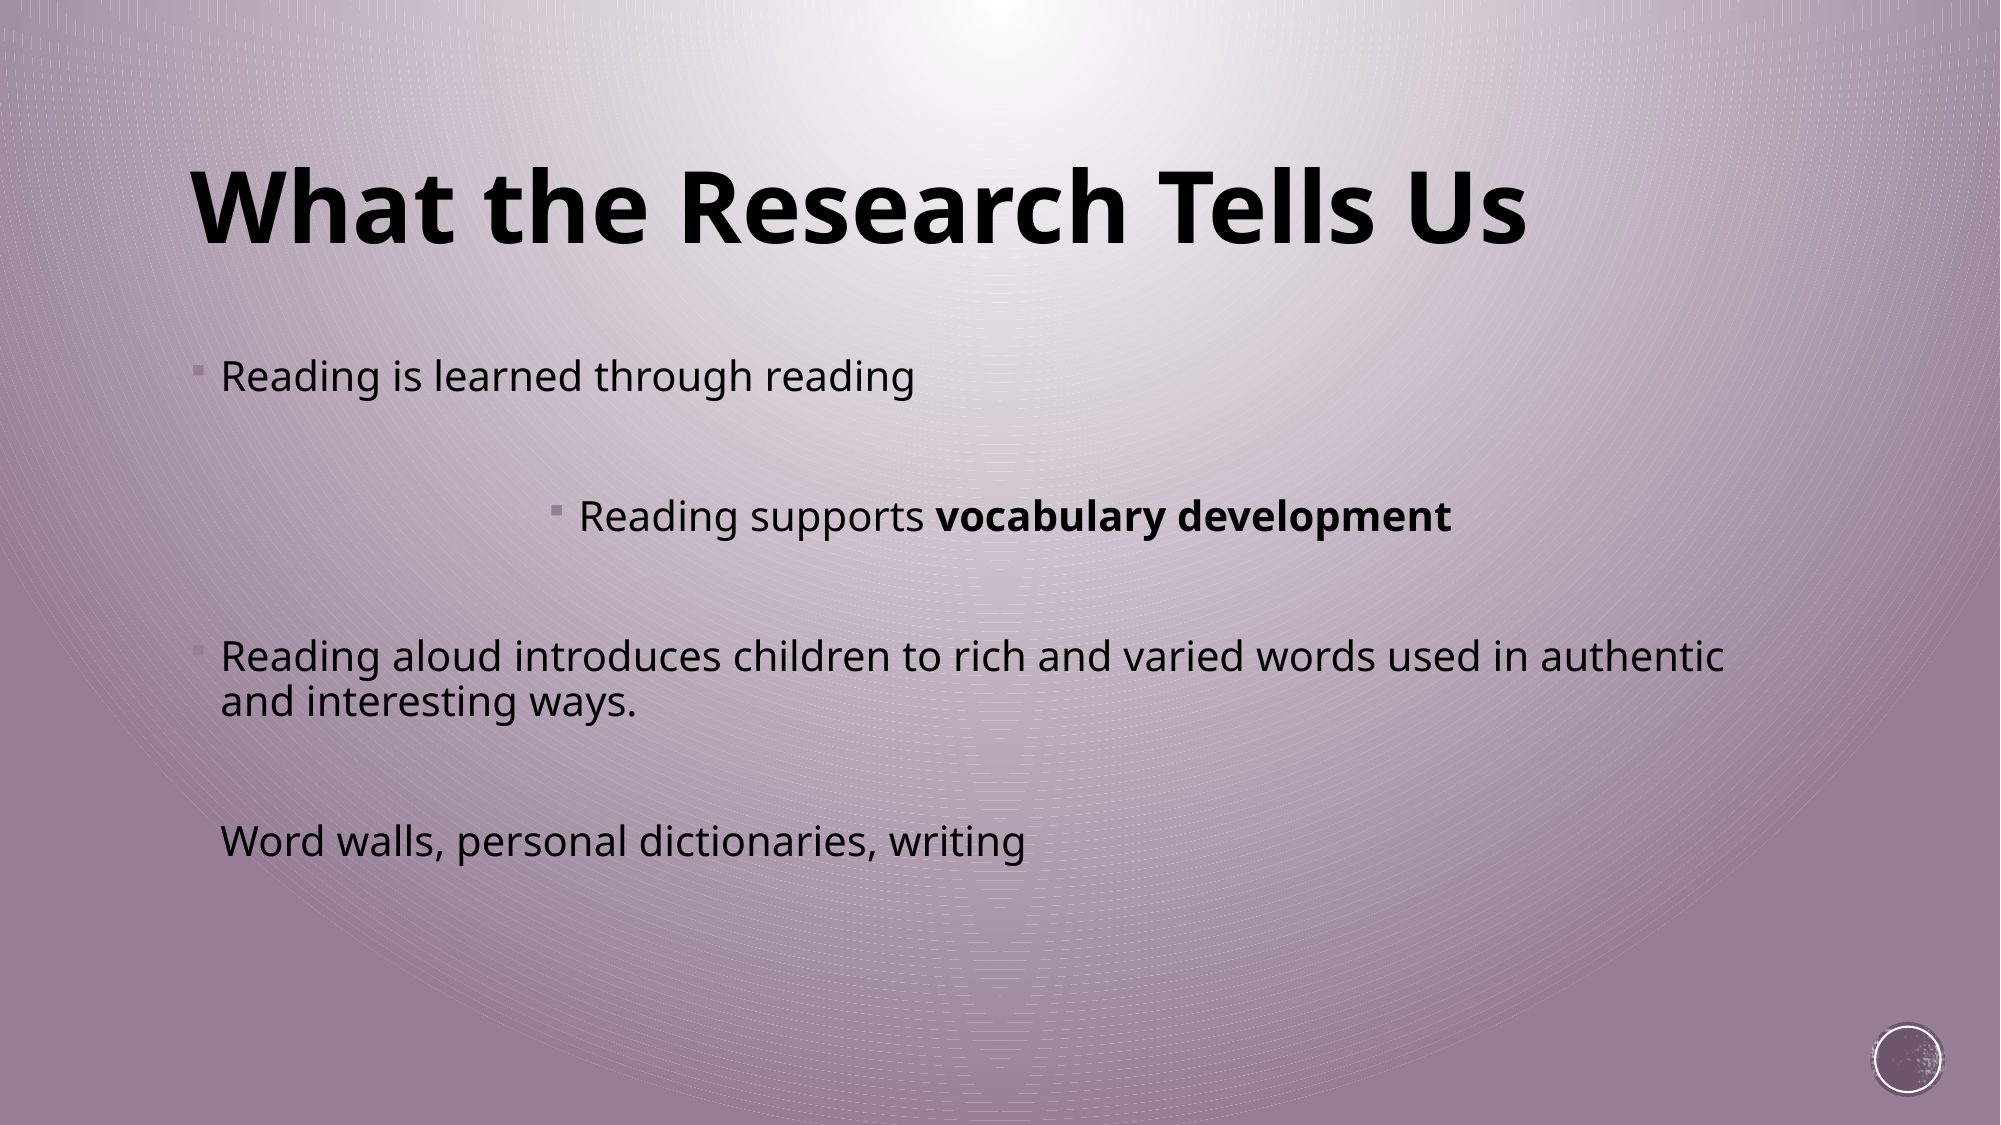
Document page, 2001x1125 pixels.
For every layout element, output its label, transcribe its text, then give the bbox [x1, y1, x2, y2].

list Reading is learned through reading Reading supports vocabulary development Reading aloud introduces children to rich and varied words used in authentic and interesting ways. Word walls, personal dictionaries, writing [175, 348, 1826, 1013]
title What the Research Tells Us [175, 79, 1826, 344]
